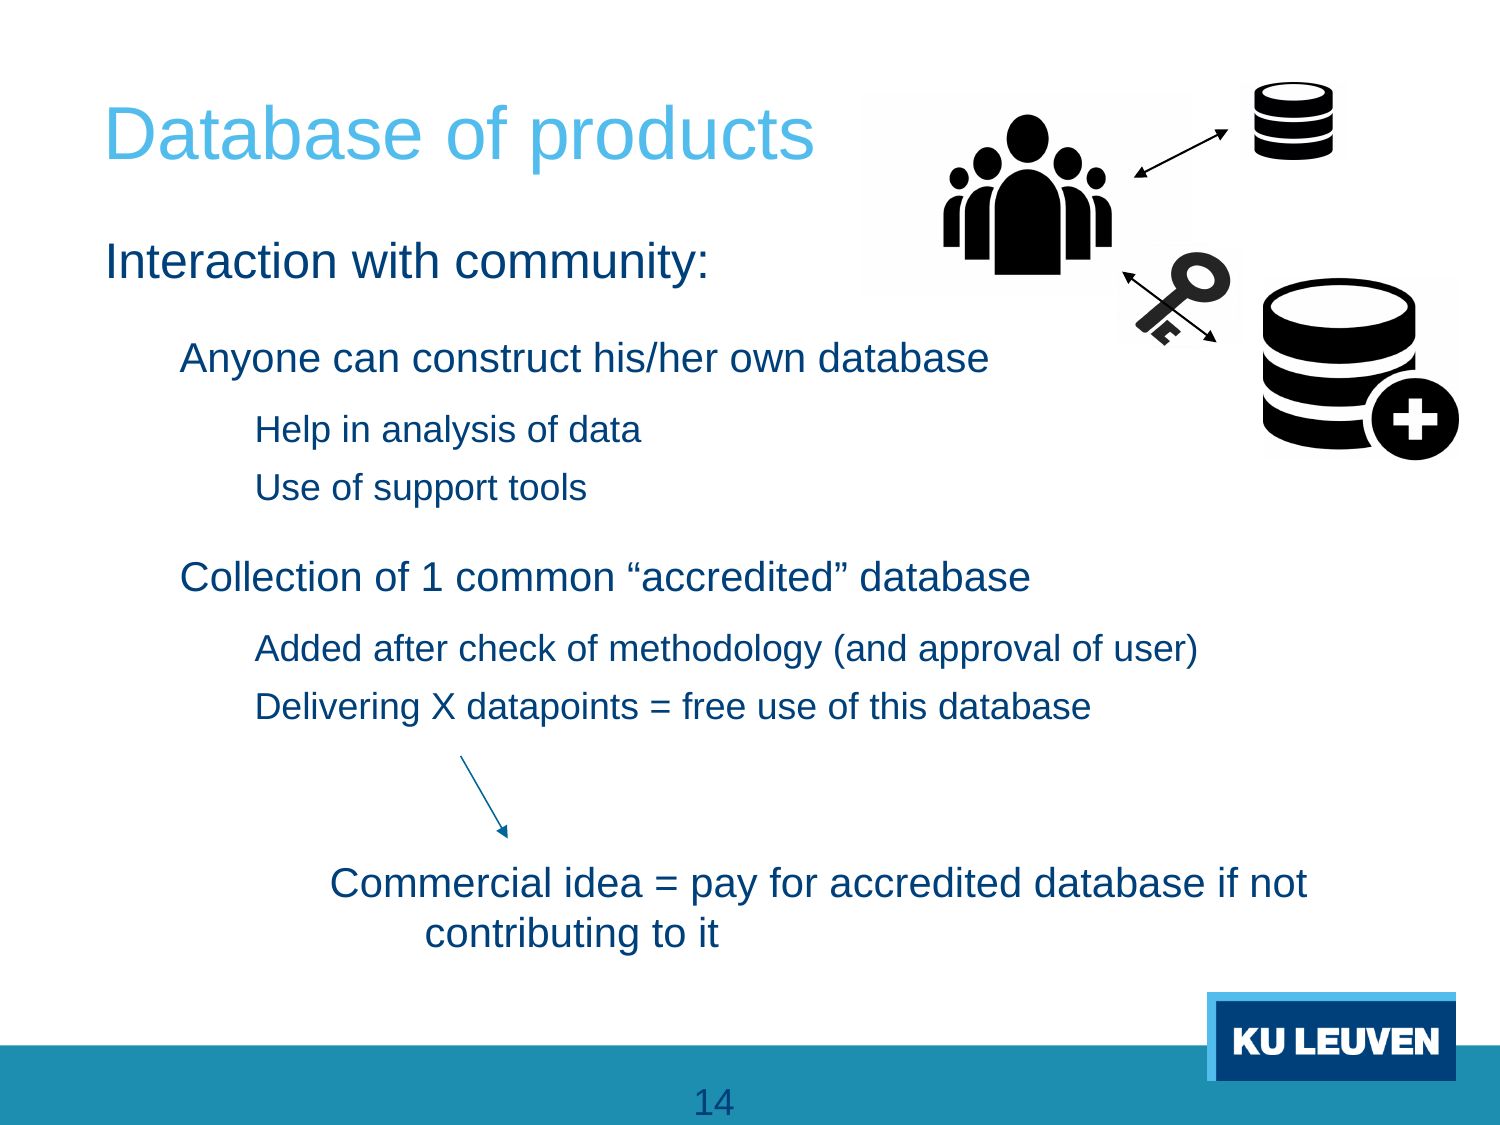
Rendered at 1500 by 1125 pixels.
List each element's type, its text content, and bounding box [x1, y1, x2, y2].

picture [1240, 82, 1347, 160]
text_box Interaction with community: Anyone can construct his/her own database Help in analysis of data Use of support tools Collection of 1 common “accredited” database Added after check of methodology (and approval of user) Delivering X datapoints = free use of this database Commercial idea = pay for accredited database if not contributing to it [88, 221, 1456, 948]
text_box [460, 755, 508, 839]
picture [1207, 992, 1456, 1081]
picture [1263, 276, 1459, 461]
text_box [1193, 129, 1229, 148]
text_box Database of products [88, 76, 1456, 221]
text_box 14 [596, 1070, 750, 1118]
picture [862, 94, 1242, 349]
